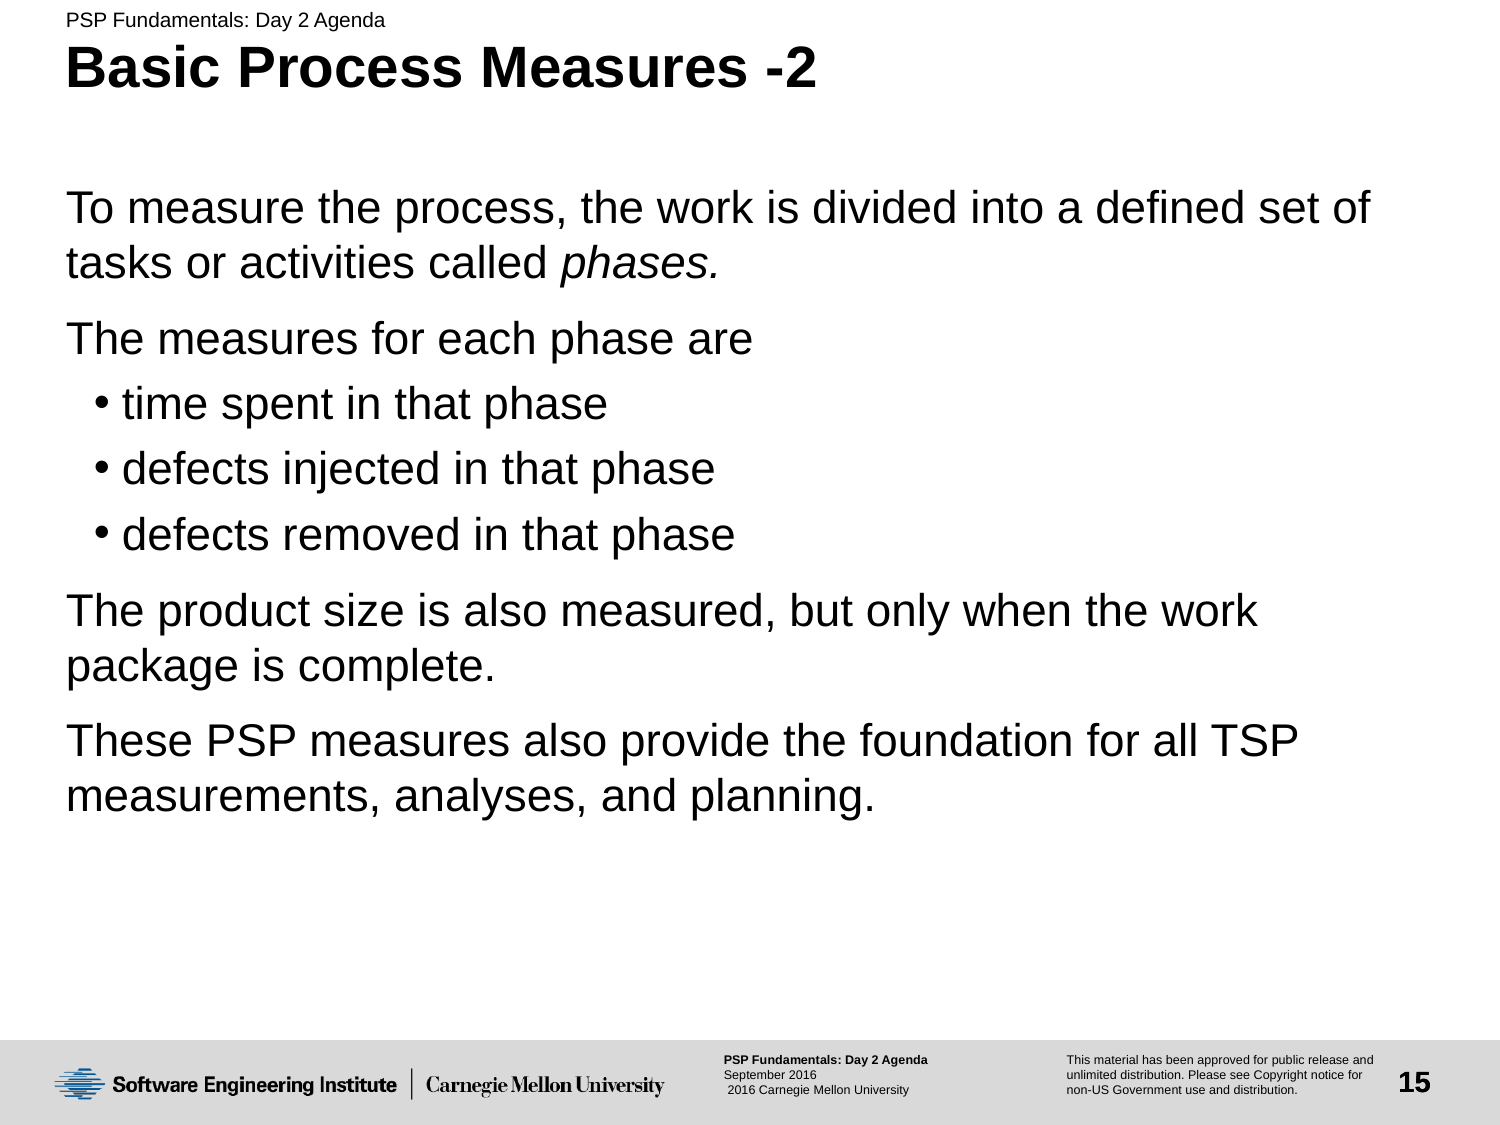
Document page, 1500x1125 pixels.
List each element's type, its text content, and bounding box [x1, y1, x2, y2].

picture [46, 1061, 673, 1104]
title Basic Process Measures -2 [65, 37, 1430, 148]
list To measure the process, the work is divided into a defined set of tasks or activities called phases. The measures for each phase are time spent in that phase defects injected in that phase defects removed in that phase The product size is also measured, but only when the work package is complete. These PSP measures also provide the foundation for all TSP measurements, analyses, and planning. [65, 177, 1431, 1000]
